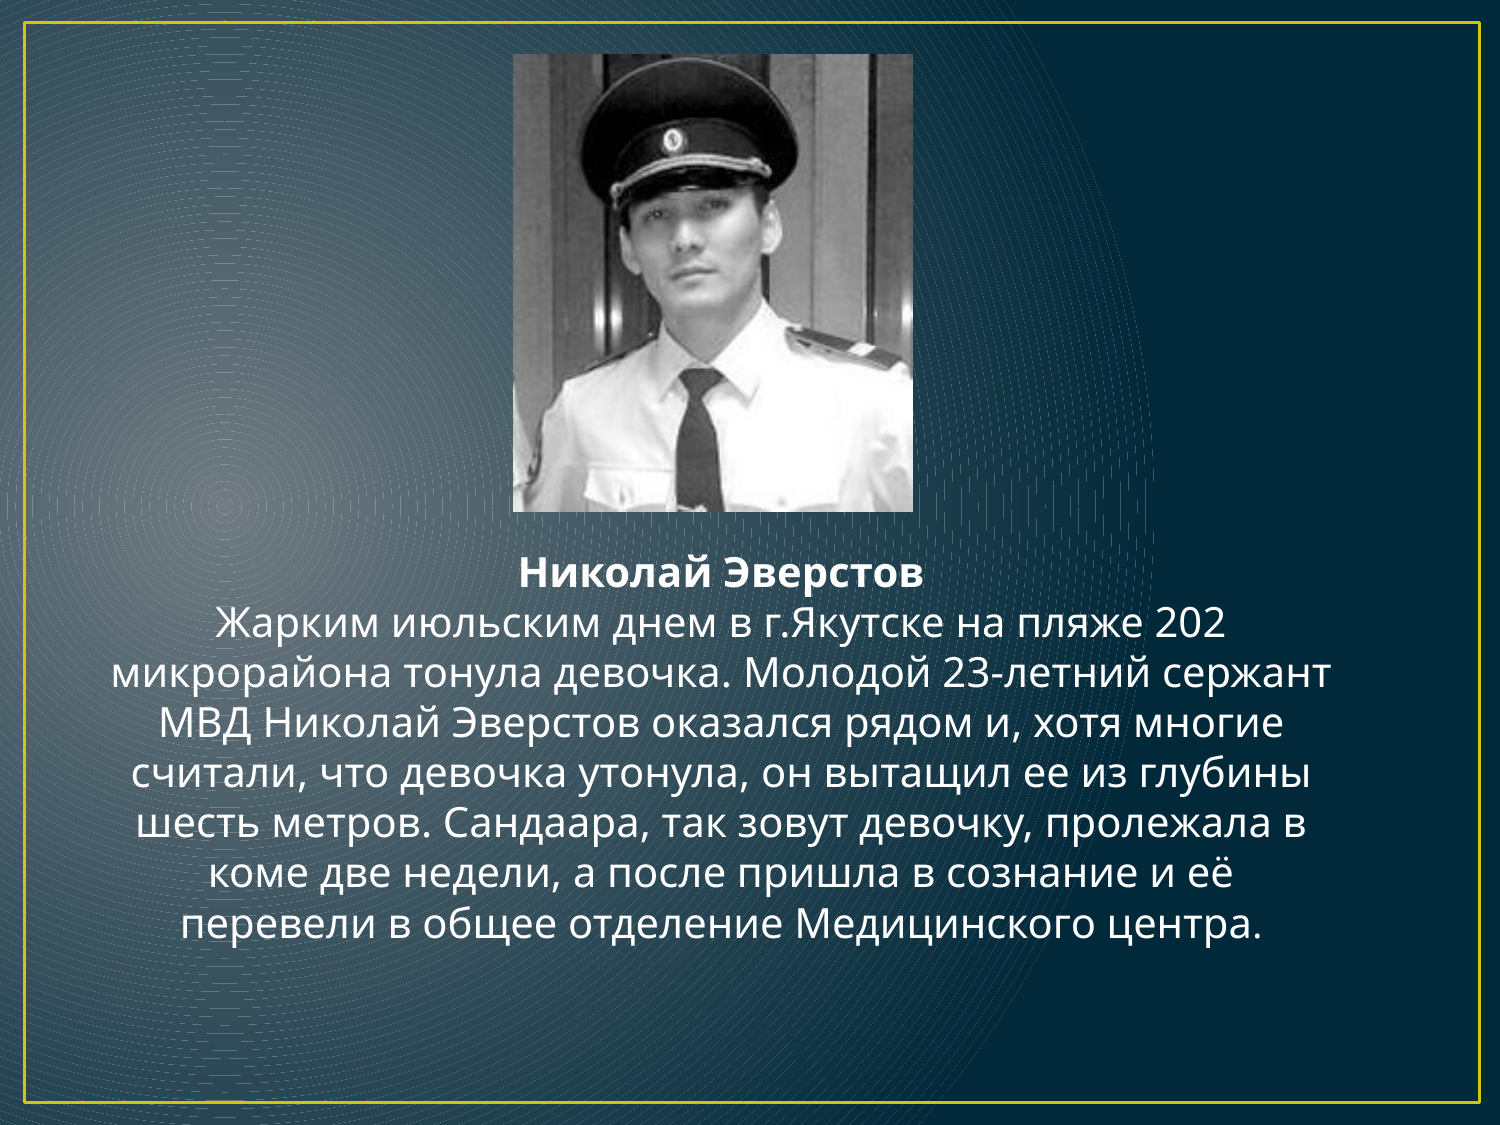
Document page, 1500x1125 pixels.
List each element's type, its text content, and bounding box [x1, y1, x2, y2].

picture [513, 54, 914, 512]
text_box Николай Эверстов Жарким июльским днем в г.Якутске на пляже 202 микрорайона тонула девочка. Молодой 23-летний сержант МВД Николай Эверстов оказался рядом и, хотя многие считали, что девочка утонула, он вытащил ее из глубины шесть метров. Сандаара, так зовут девочку, пролежала в коме две недели, а после пришла в сознание и её перевели в общее отделение Медицинского центра. [89, 538, 1353, 999]
